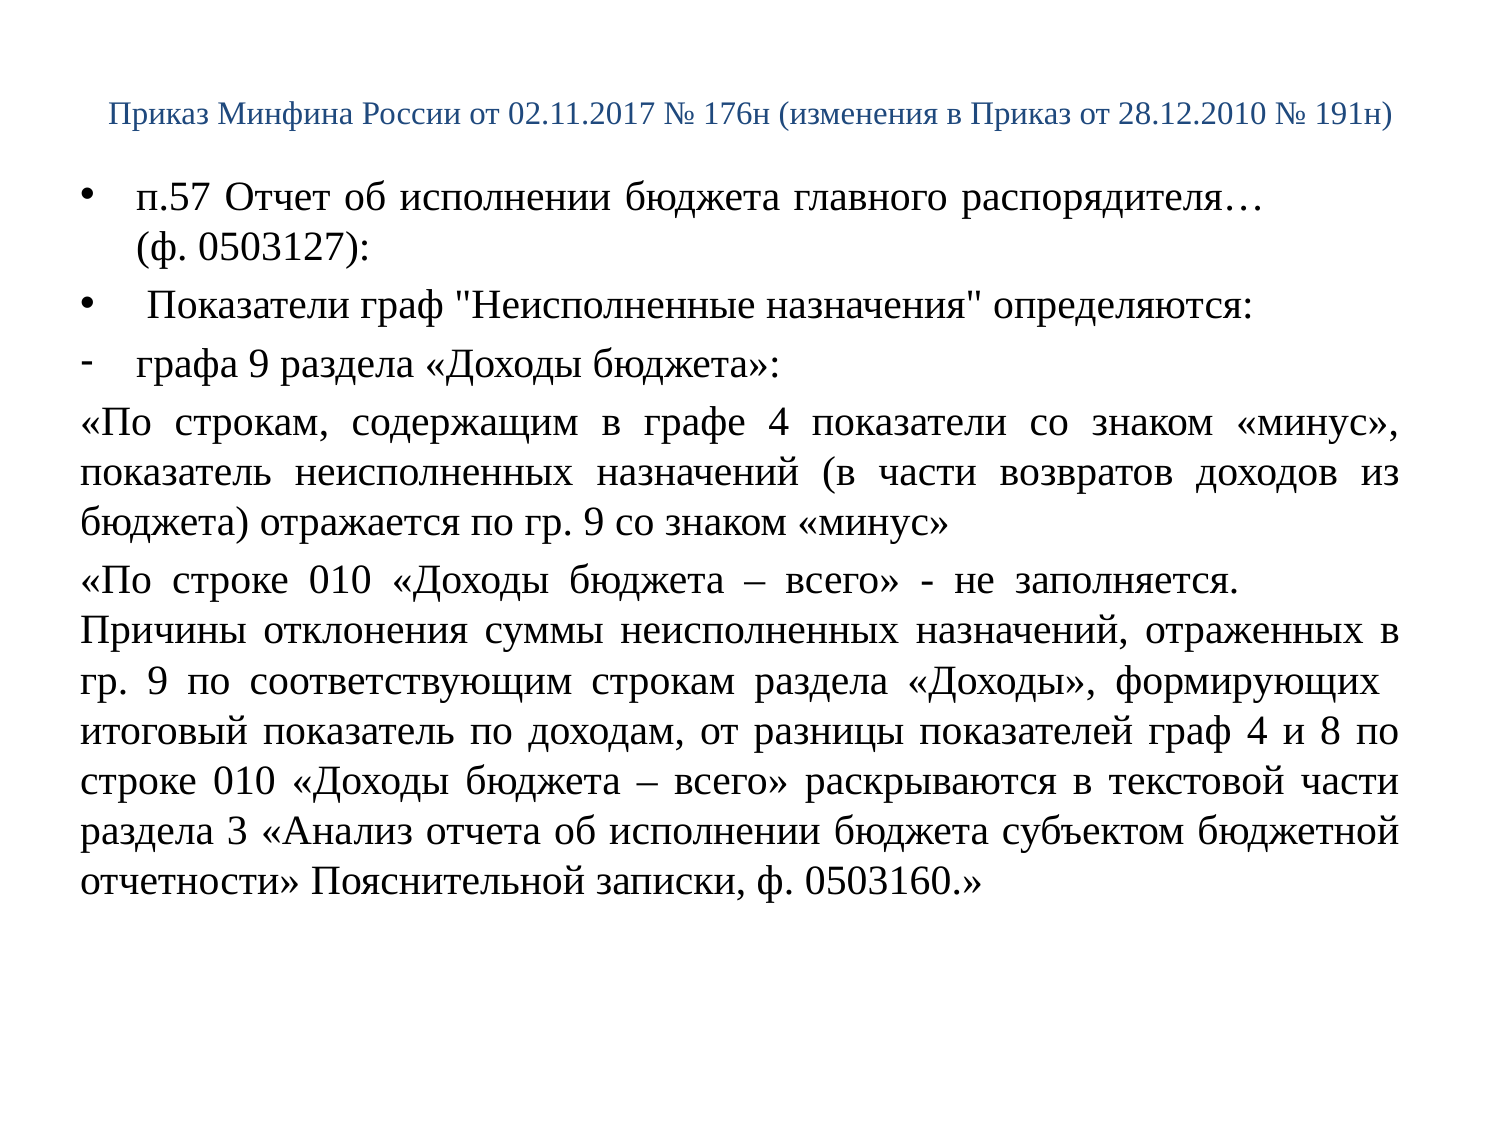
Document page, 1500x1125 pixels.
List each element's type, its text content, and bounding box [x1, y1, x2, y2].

title Приказ Минфина России от 02.11.2017 № 176н (изменения в Приказ от 28.12.2010 № 191н) [76, 66, 1427, 197]
list п.57 Отчет об исполнении бюджета главного распорядителя… (ф. 0503127): Показатели граф "Неисполненные назначения" определяются: графа 9 раздела «Доходы бюджета»: «По строкам, содержащим в графе 4 показатели со знаком «минус», показатель неисполненных назначений (в части возвратов доходов из бюджета) отражается по гр. 9 со знаком «минус» «По строке 010 «Доходы бюджета – всего» - не заполняется. Причины отклонения суммы неисполненных назначений, отраженных в гр. 9 по соответствующим строкам раздела «Доходы», формирующих итоговый показатель по доходам, от разницы показателей граф 4 и 8 по строке 010 «Доходы бюджета – всего» раскрываются в текстовой части раздела 3 «Анализ отчета об исполнении бюджета субъектом бюджетной отчетности» Пояснительной записки, ф. 0503160.» [64, 160, 1415, 1059]
